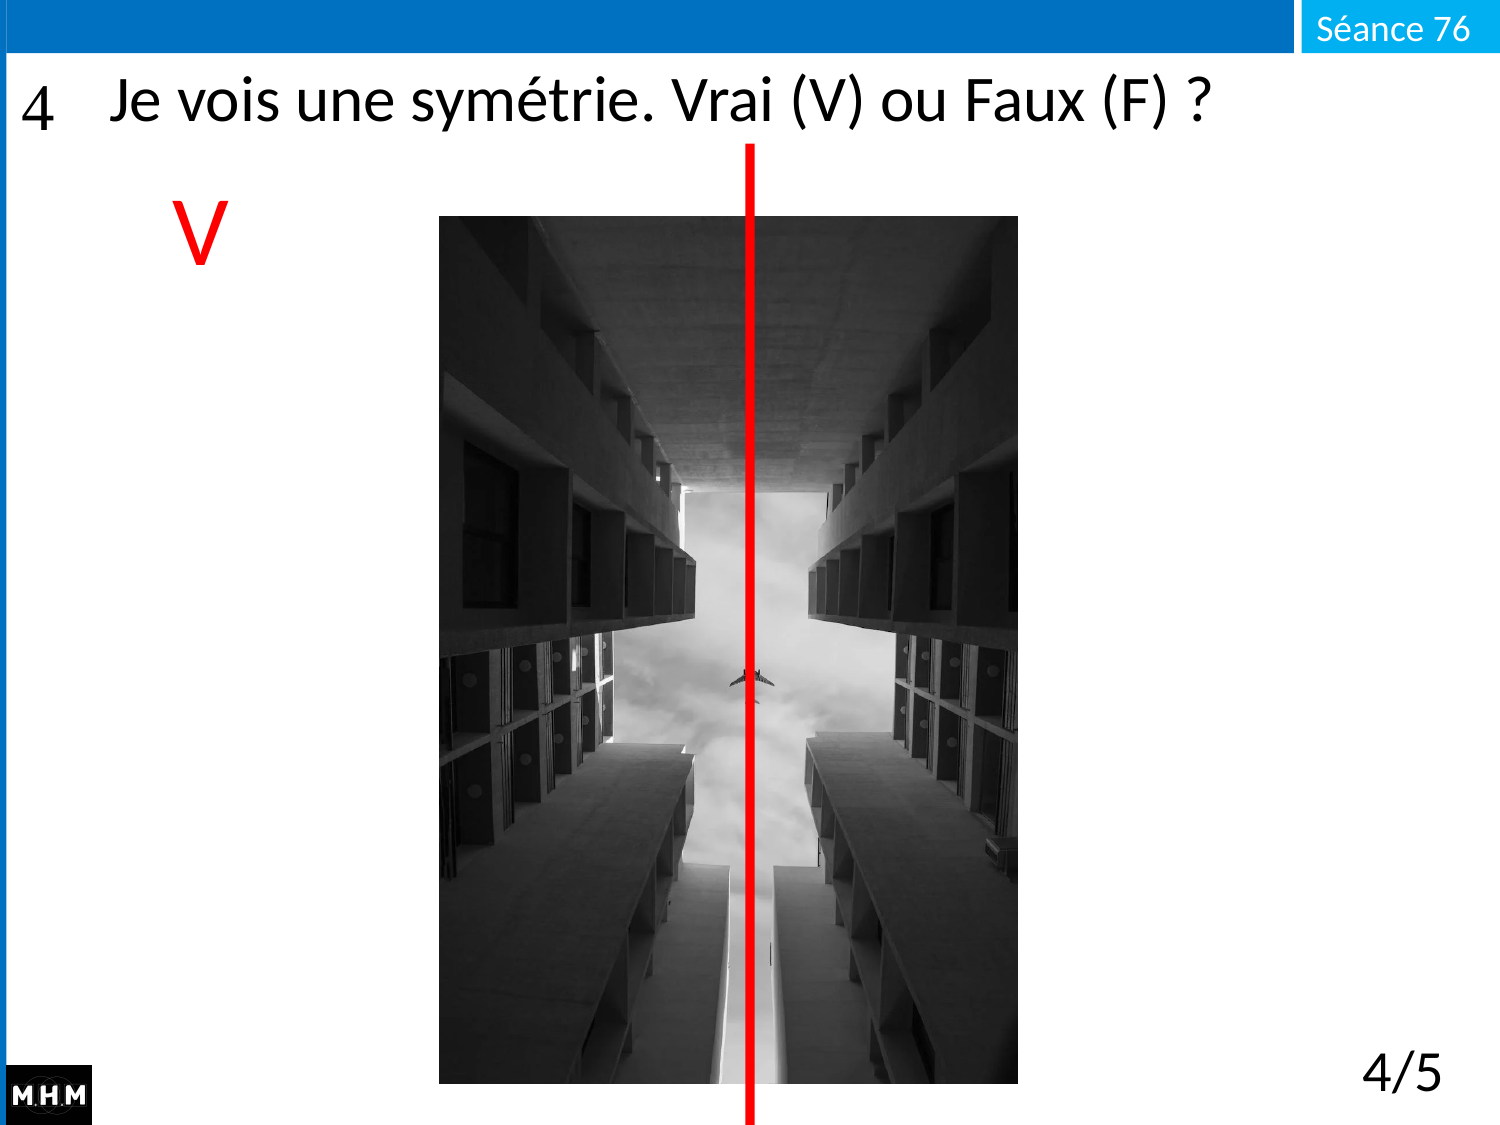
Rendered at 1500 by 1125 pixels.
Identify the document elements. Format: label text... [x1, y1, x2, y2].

picture [6, 1065, 92, 1125]
text_box V [157, 157, 411, 293]
picture [439, 215, 749, 1084]
text_box 4/5 [1319, 1026, 1488, 1111]
title Je vois une symétrie. Vrai (V) ou Faux (F) ? [94, 57, 1389, 144]
picture [751, 215, 1018, 1084]
